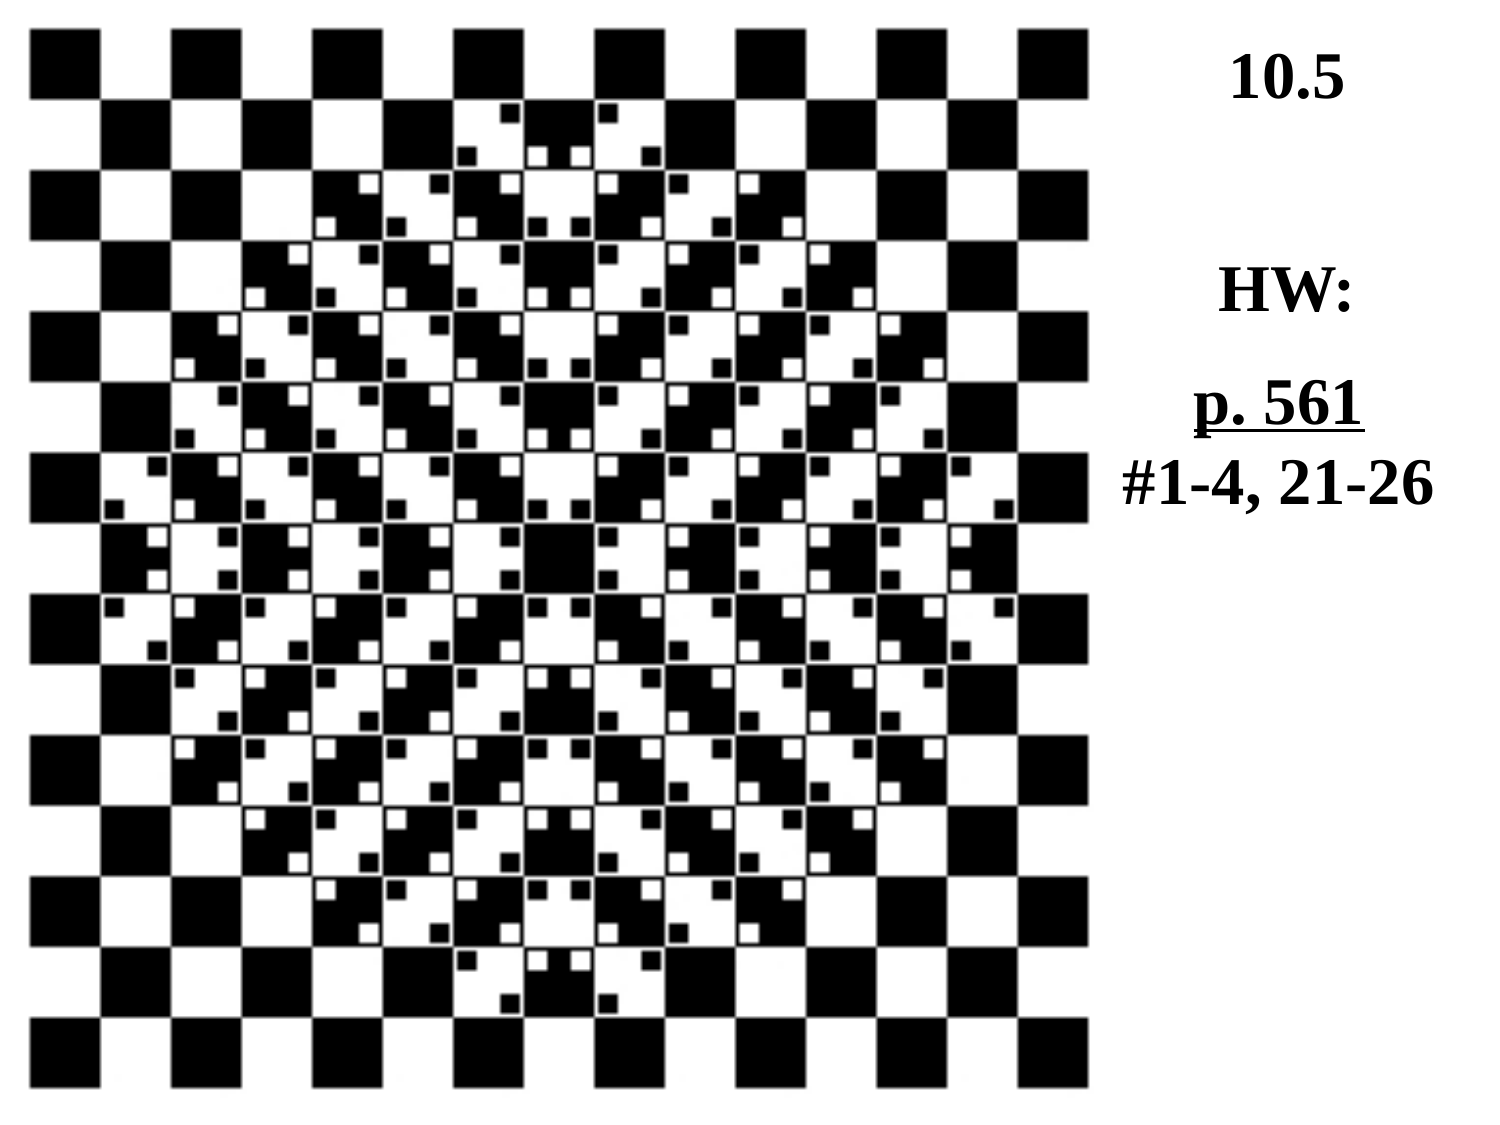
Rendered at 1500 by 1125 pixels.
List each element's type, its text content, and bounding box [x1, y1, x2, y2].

text_box HW: p. 561 #1-4, 21-26 [1128, 237, 1500, 526]
text_box 10.5 [1128, 24, 1500, 233]
picture [0, 0, 1126, 1122]
